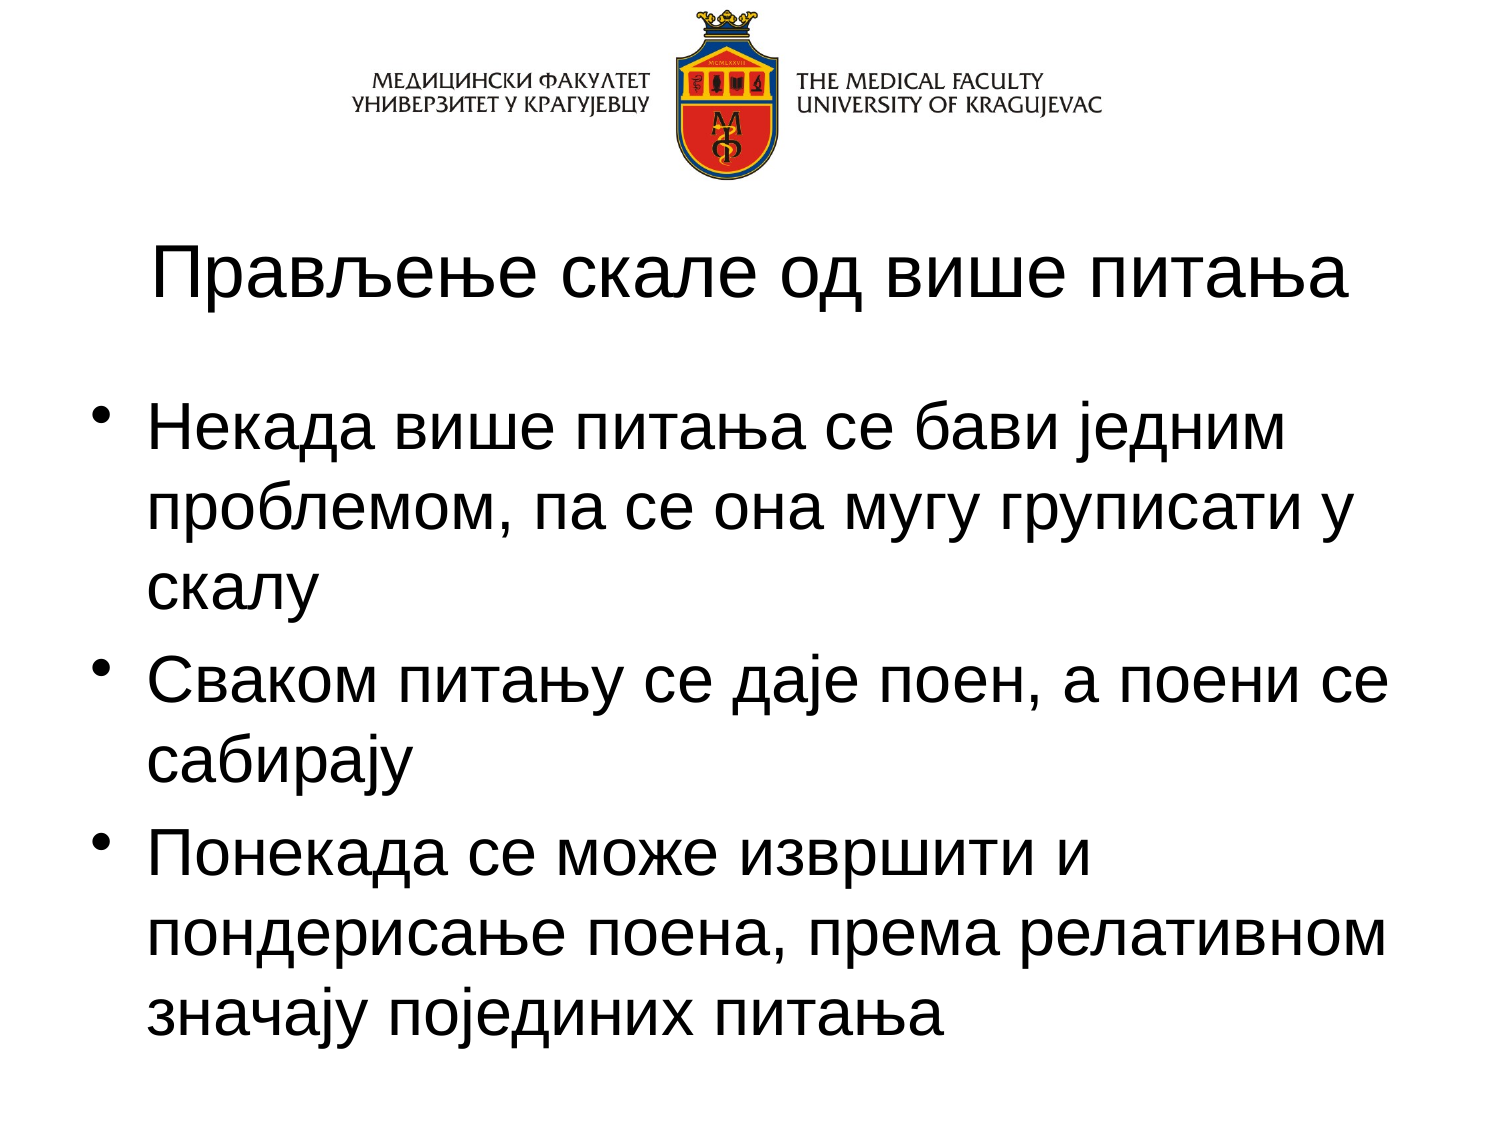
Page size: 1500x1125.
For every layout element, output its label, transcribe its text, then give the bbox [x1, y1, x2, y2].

picture [328, 0, 1125, 173]
title Прављење скале од више питања [74, 173, 1426, 362]
list Некада више питања се бави једним проблемом, па се она мугу груписати у скалу Сваком питању се даје поен, а поени се сабирају Понекада се може извршити и пондерисање поена, према релативном значају појединих питања [74, 374, 1426, 1118]
